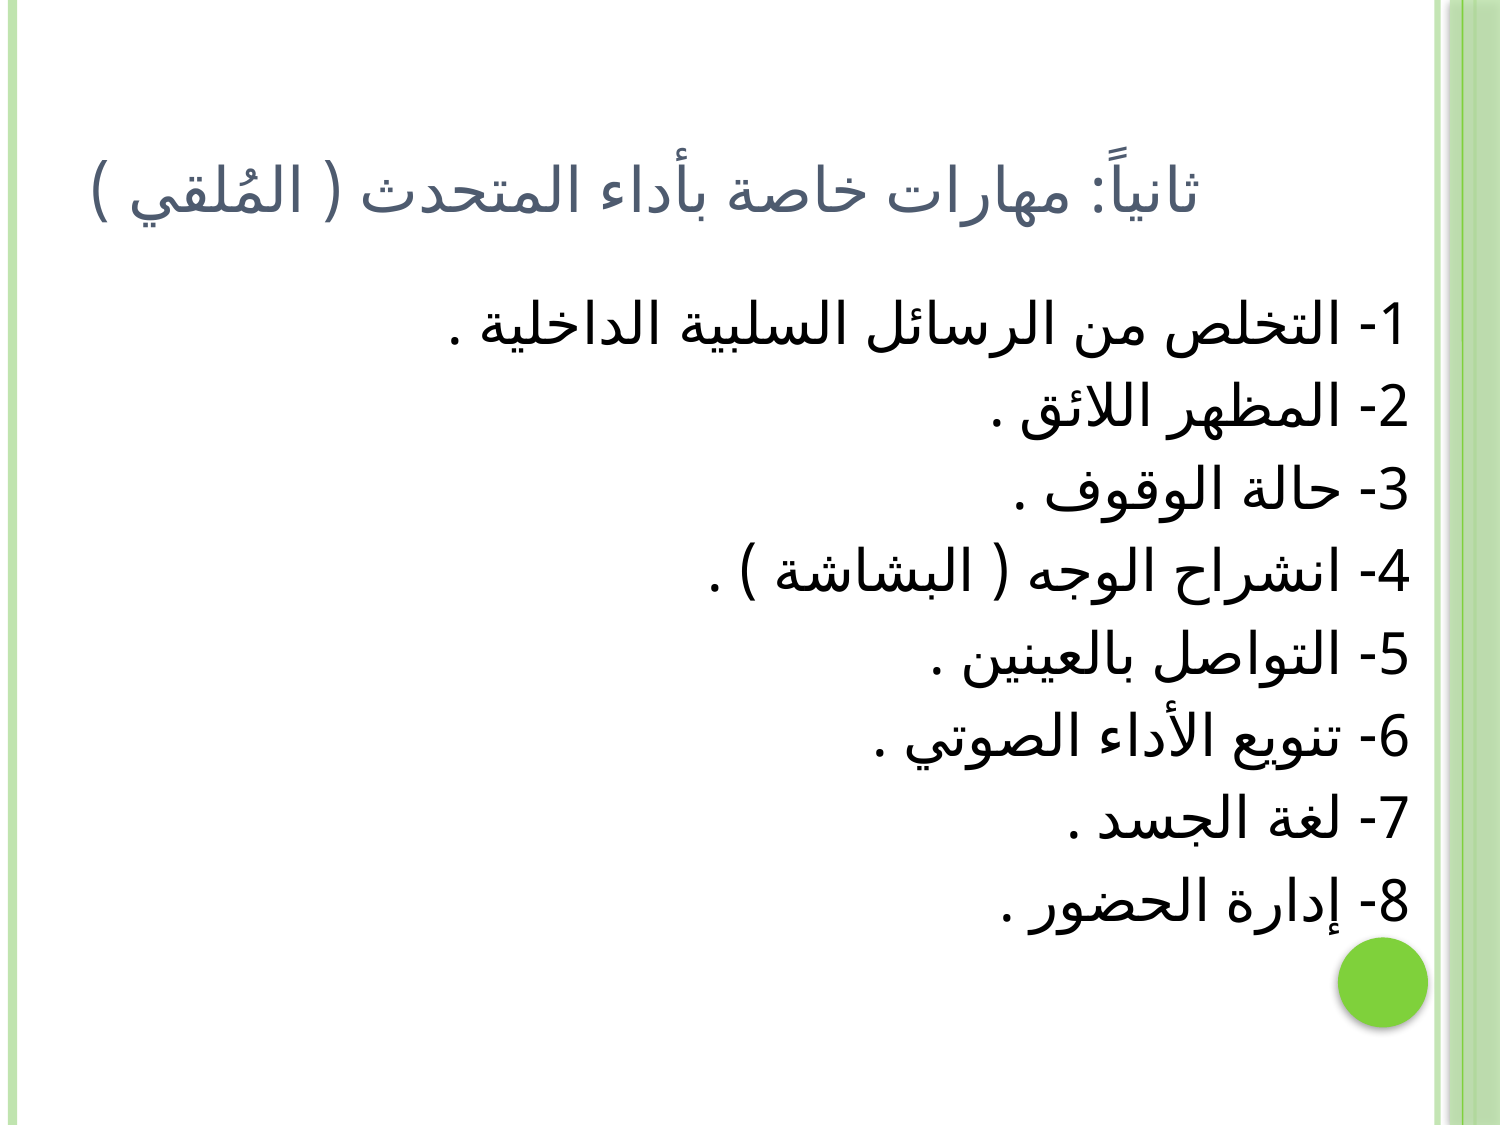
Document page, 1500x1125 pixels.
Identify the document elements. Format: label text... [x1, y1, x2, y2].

title ثانياً: مهارات خاصة بأداء المتحدث ( المُلقي ) [75, 45, 1300, 233]
list 1- التخلص من الرسائل السلبية الداخلية . 2- المظهر اللائق . 3- حالة الوقوف . 4- انشراح الوجه ( البشاشة ) . 5- التواصل بالعينين . 6- تنويع الأداء الصوتي . 7- لغة الجسد . 8- إدارة الحضور . [75, 278, 1425, 1024]
